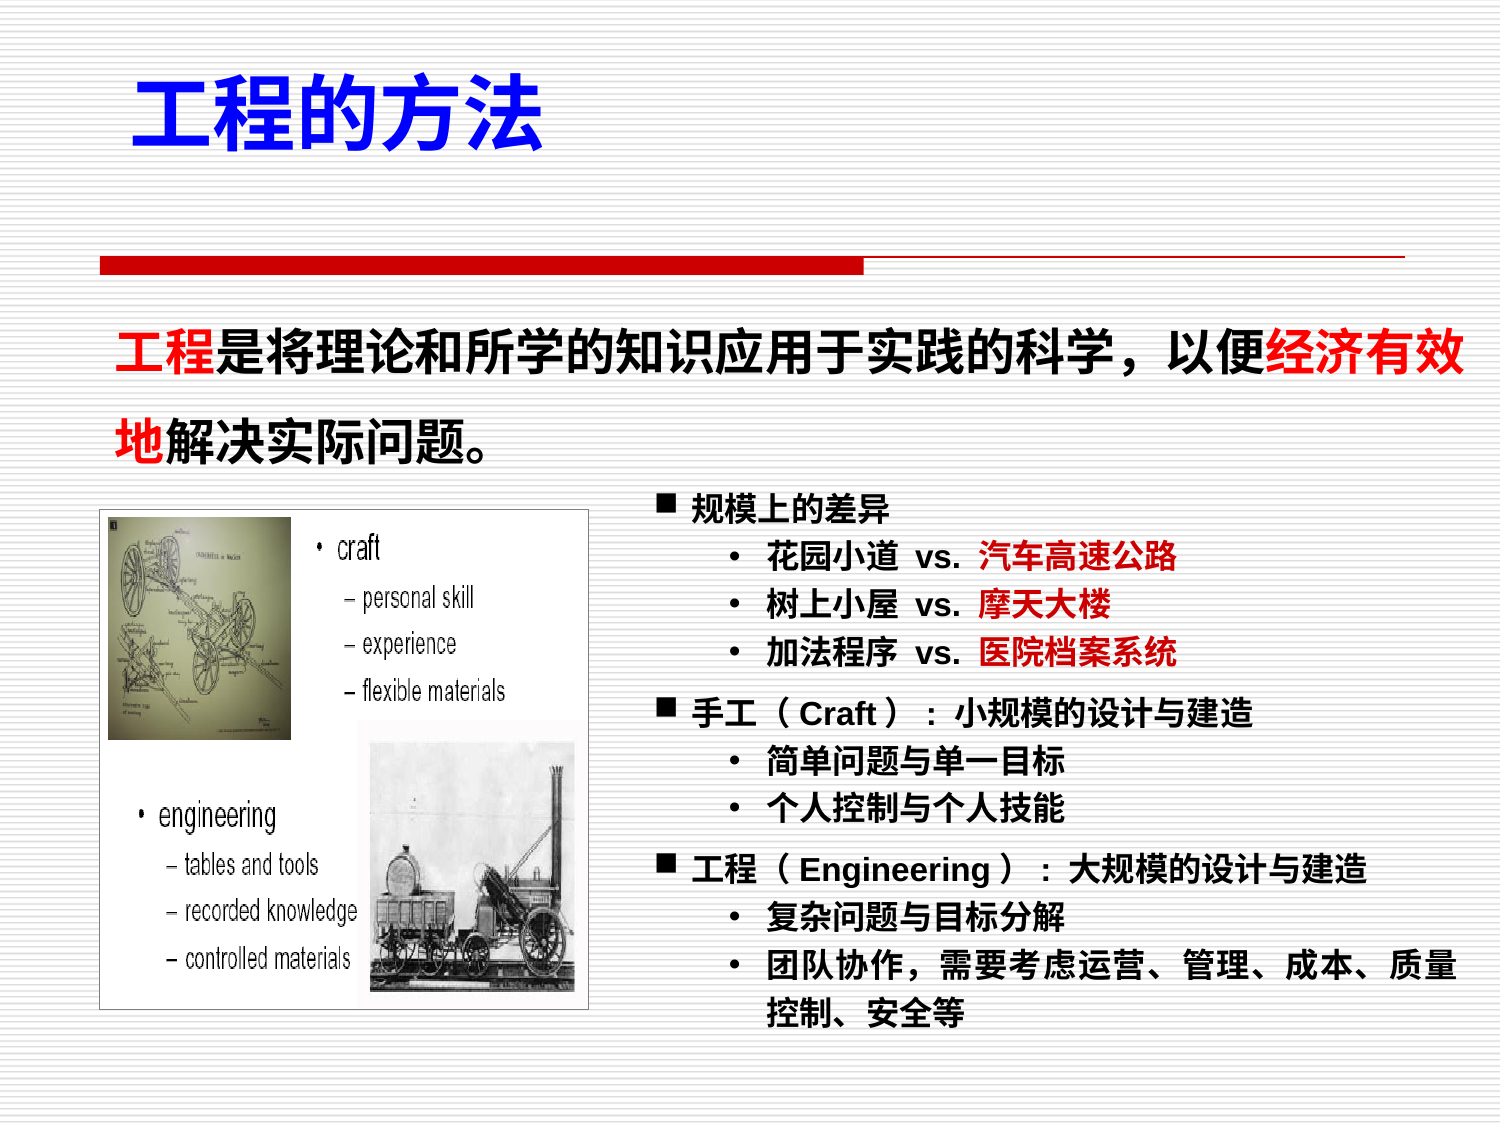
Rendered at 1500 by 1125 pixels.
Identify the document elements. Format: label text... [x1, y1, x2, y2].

text_box 工程的方法 [115, 54, 1500, 164]
text_box 规模上的差异 花园小道 vs. 汽车高速公路 树上小屋 vs. 摩天大楼 加法程序 vs. 医院档案系统 手工（Craft）: 小规模的设计与建造 简单问题与单一目标 个人控制与个人技能 工程（Engineering）: 大规模的设计与建造 复杂问题与目标分解 团队协作，需要考虑运营、管理、成本、质量控制、安全等 [639, 494, 1473, 1048]
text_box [100, 510, 588, 1009]
text_box 工程是将理论和所学的知识应用于实践的科学，以便经济有效地解决实际问题。 [85, 267, 1500, 494]
picture [0, 0, 1500, 1125]
